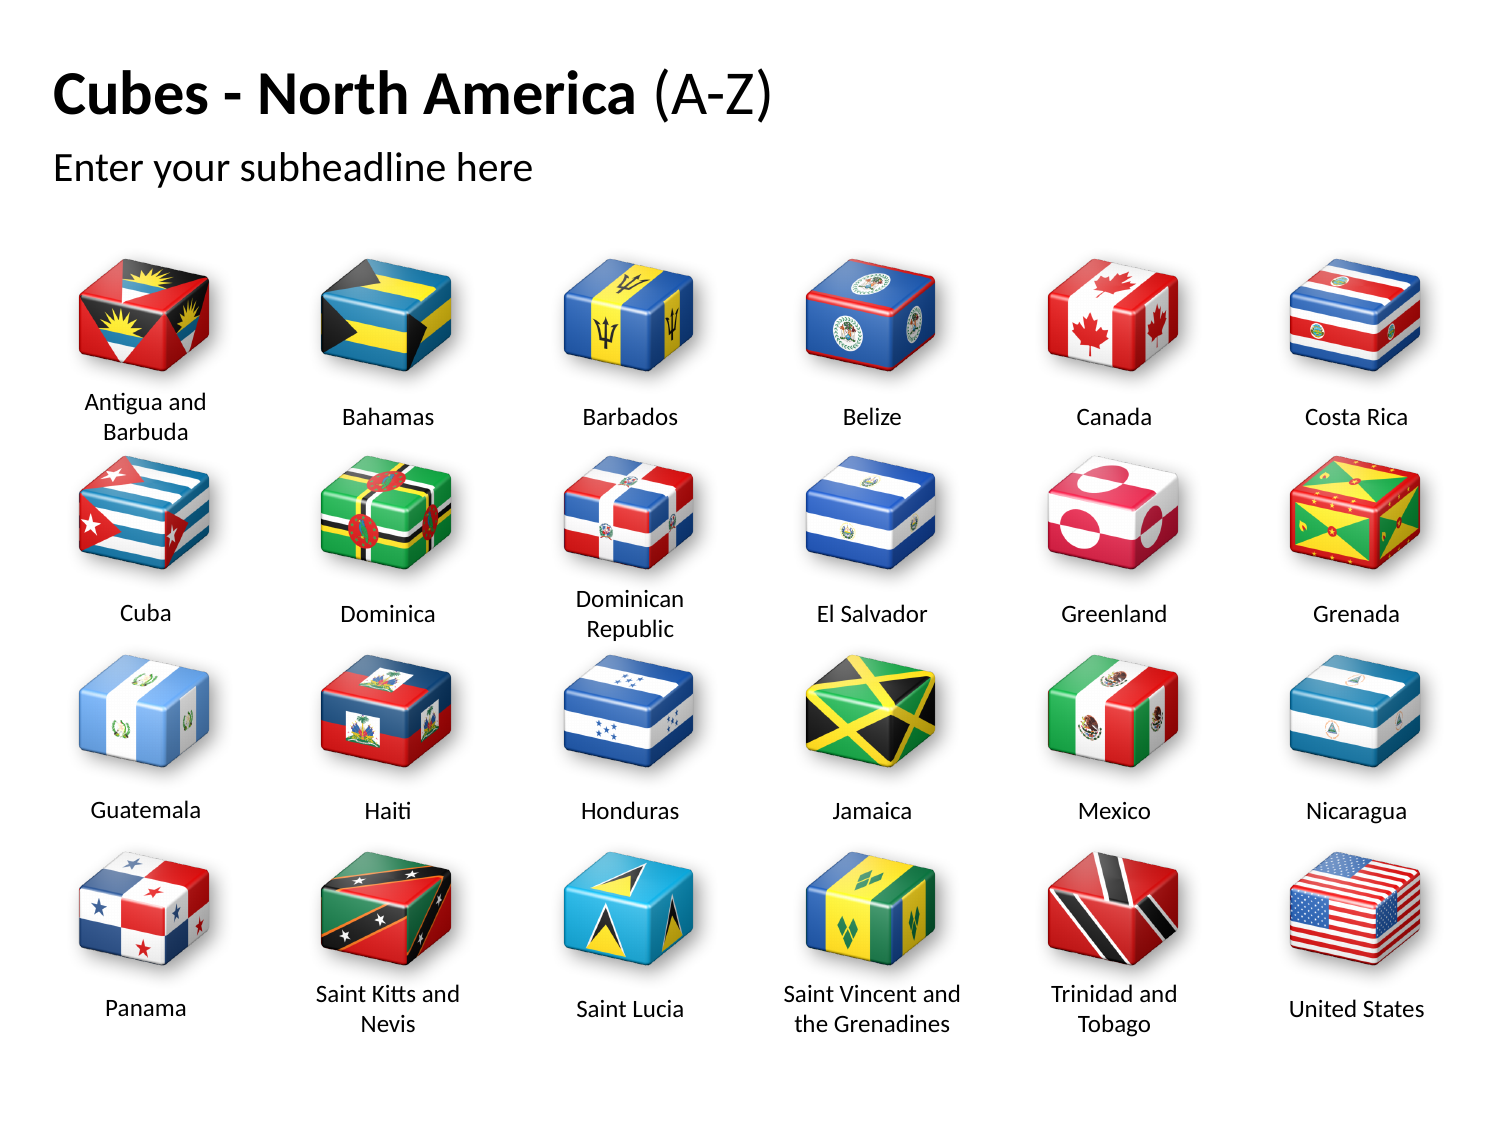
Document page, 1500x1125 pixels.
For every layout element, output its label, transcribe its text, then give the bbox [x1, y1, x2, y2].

text_box Saint Kitts and Nevis [295, 991, 479, 1009]
picture [1287, 454, 1424, 571]
picture [560, 850, 697, 967]
list Enter your subheadline here [53, 140, 1447, 196]
text_box Grenada [1263, 596, 1447, 629]
picture [560, 454, 697, 571]
picture [1044, 652, 1182, 769]
text_box Bahamas [295, 399, 479, 431]
picture [1044, 454, 1182, 571]
picture [560, 652, 697, 769]
picture [802, 652, 940, 769]
picture [802, 257, 940, 374]
text_box United States [1263, 991, 1447, 1009]
text_box El Salvador [779, 596, 963, 629]
picture [76, 257, 213, 374]
text_box Saint Lucia [537, 991, 721, 1009]
text_box Dominican Republic [537, 596, 721, 629]
picture [1287, 850, 1424, 967]
text_box Canada [1021, 399, 1205, 431]
picture [76, 652, 213, 769]
picture [318, 454, 455, 571]
text_box Costa Rica [1263, 399, 1447, 431]
picture [802, 454, 940, 571]
text_box Cuba [53, 595, 237, 628]
picture [1044, 850, 1182, 967]
text_box Dominica [295, 596, 479, 629]
text_box Haiti [295, 793, 479, 826]
picture [76, 850, 213, 967]
text_box Guatemala [53, 792, 237, 825]
picture [318, 652, 455, 769]
text_box Saint Vincent and the Grenadines [779, 991, 963, 1009]
text_box Jamaica [779, 793, 963, 826]
text_box Mexico [1021, 793, 1205, 826]
picture [1044, 257, 1182, 374]
text_box Trinidad and Tobago [1021, 991, 1205, 1009]
title Cubes - North America (A-Z) [53, 39, 1447, 140]
picture [802, 850, 940, 967]
picture [76, 454, 213, 571]
text_box [53, 1009, 1447, 1111]
text_box Antigua and Barbuda [53, 399, 237, 431]
text_box Belize [779, 399, 963, 431]
text_box Honduras [537, 793, 721, 826]
text_box Nicaragua [1263, 793, 1447, 826]
text_box Barbados [537, 399, 721, 431]
text_box Panama [53, 990, 237, 1009]
picture [1287, 257, 1424, 374]
picture [1287, 652, 1424, 769]
text_box Greenland [1021, 596, 1205, 629]
picture [318, 850, 455, 967]
picture [560, 257, 697, 374]
picture [318, 257, 455, 374]
